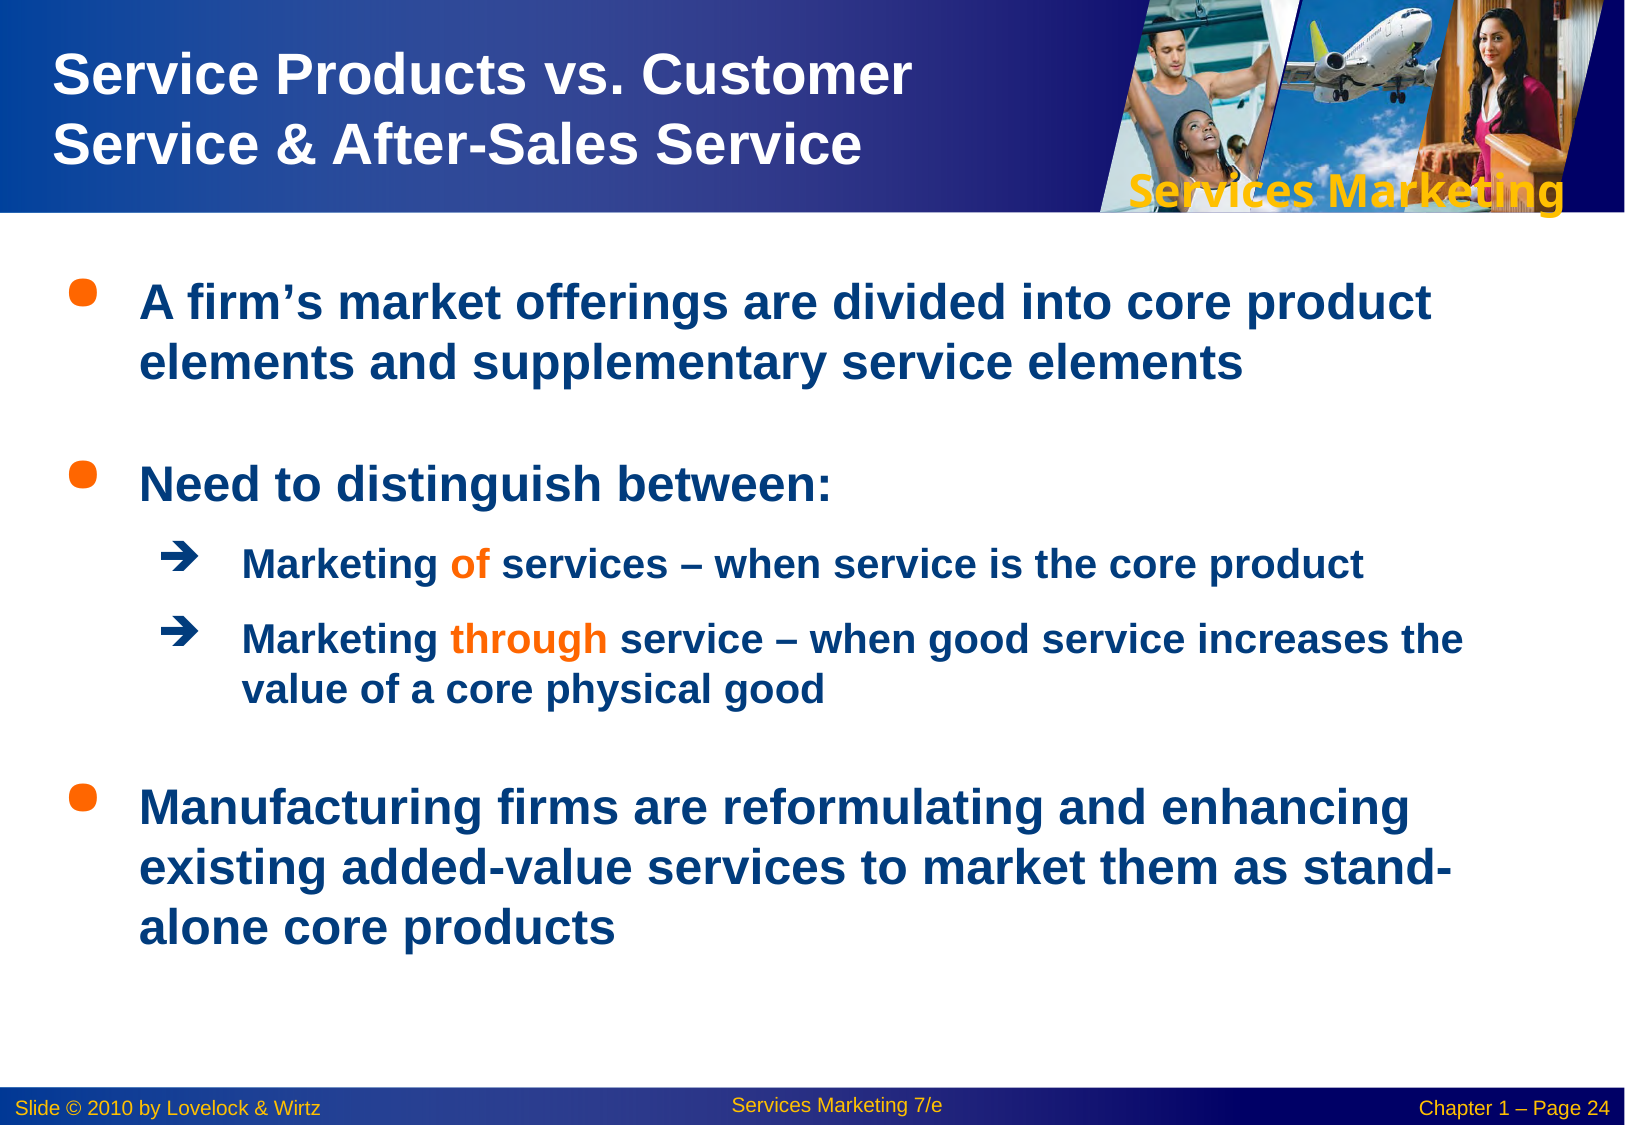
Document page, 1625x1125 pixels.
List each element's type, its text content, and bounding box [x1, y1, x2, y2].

list A firm’s market offerings are divided into core product elements and supplementary service elements Need to distinguish between: Marketing of services – when service is the core product Marketing through service – when good service increases the value of a core physical good Manufacturing firms are reformulating and enhancing existing added-value services to market them as stand-alone core products [49, 261, 1588, 1051]
title Service Products vs. Customer Service & After-Sales Service [36, 37, 1088, 176]
picture [1100, 0, 1604, 213]
picture [1162, 186, 1172, 192]
picture [1546, 187, 1556, 202]
